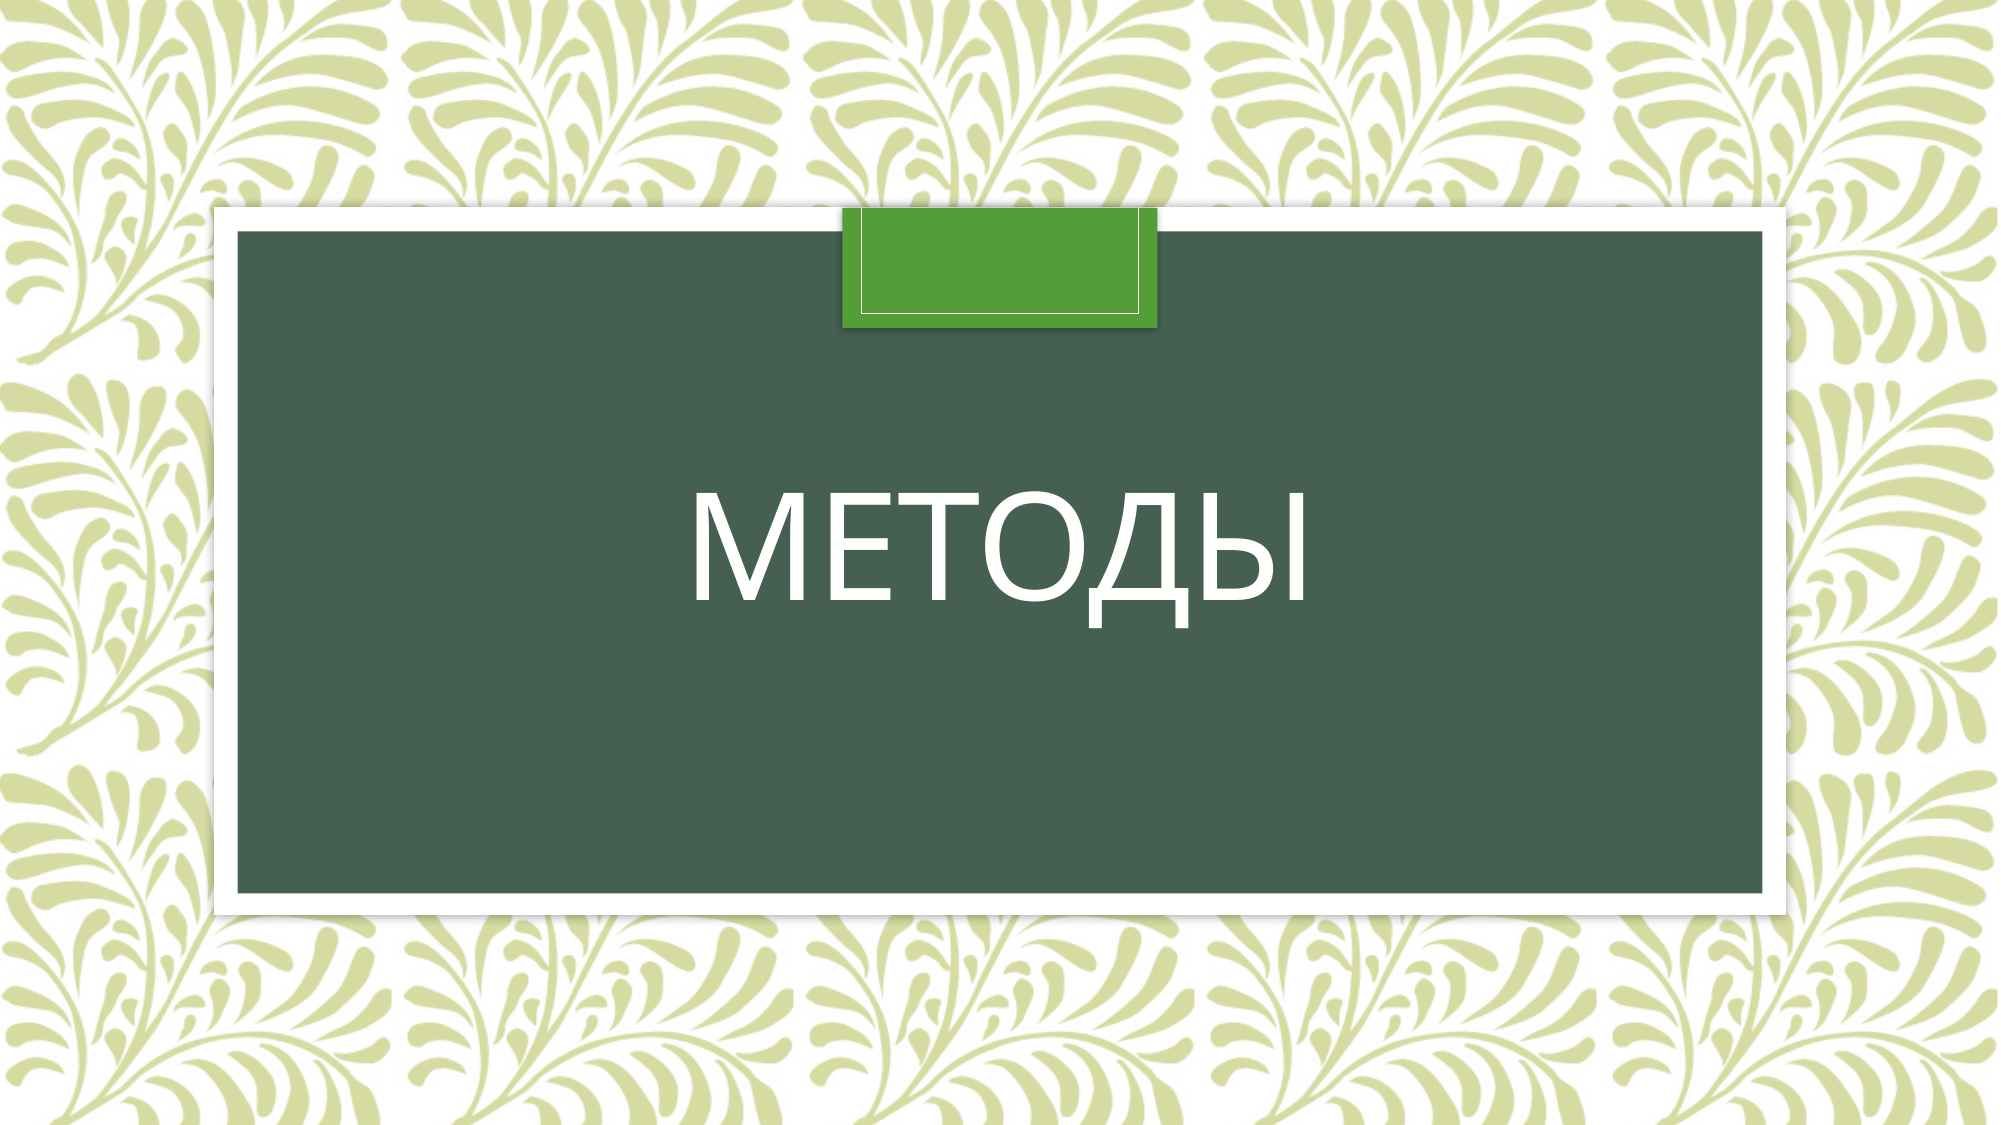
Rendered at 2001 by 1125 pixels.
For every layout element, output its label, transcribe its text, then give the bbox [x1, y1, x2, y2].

title методы [256, 343, 1745, 769]
